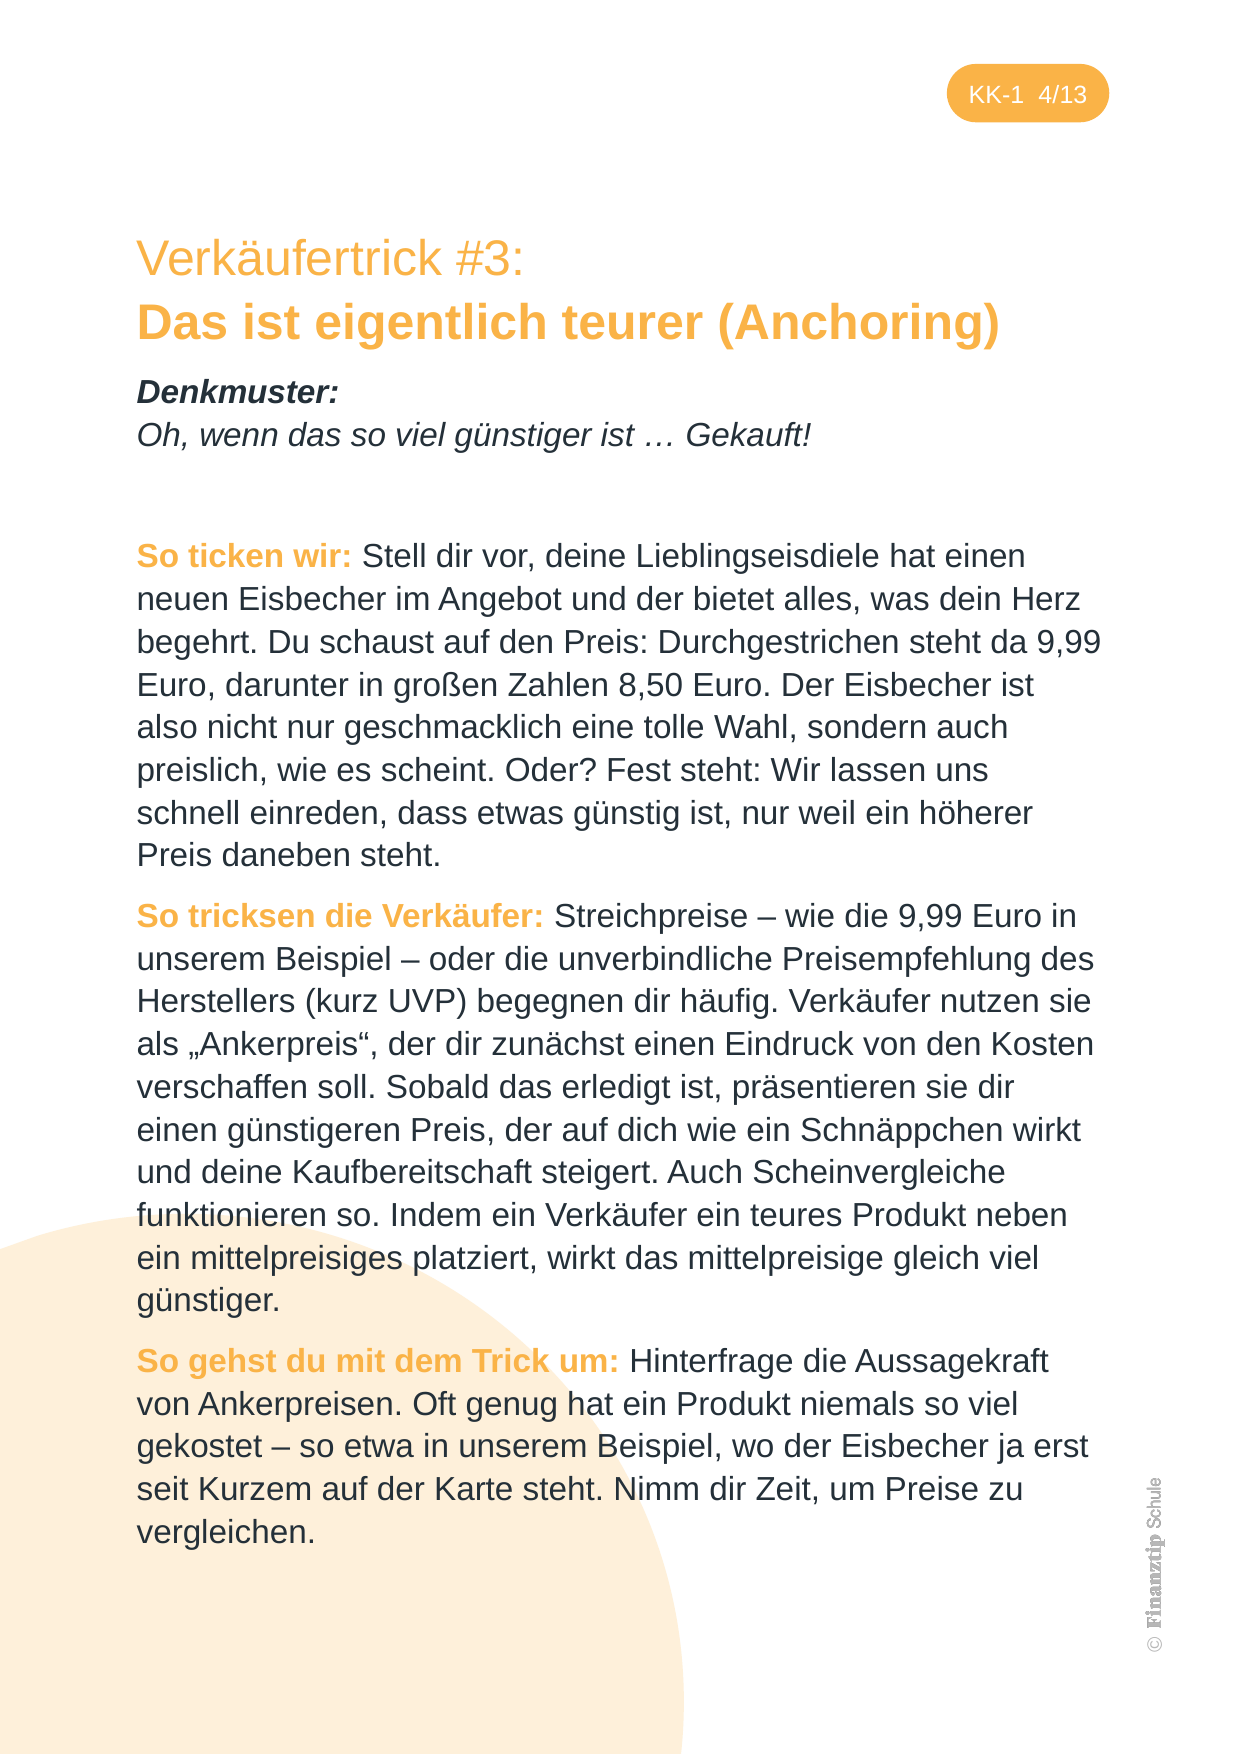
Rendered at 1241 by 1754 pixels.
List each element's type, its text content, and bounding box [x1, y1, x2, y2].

text_box Verkäufertrick #3: Das ist eigentlich teurer (Anchoring) Denkmuster: Oh, wenn das so viel günstiger ist … Gekauft! So ticken wir: Stell dir vor, deine Lieblingseisdiele hat einen neuen Eisbecher im Angebot und der bietet alles, was dein Herz begehrt. Du schaust auf den Preis: Durchgestrichen steht da 9,99 Euro, darunter in großen Zahlen 8,50 Euro. Der Eisbecher ist also nicht nur geschmacklich eine tolle Wahl, sondern auch preislich, wie es scheint. Oder? Fest steht: Wir lassen uns schnell einreden, dass etwas günstig ist, nur weil ein höherer Preis daneben steht. So tricksen die Verkäufer: Streichpreise – wie die 9,99 Euro in unserem Beispiel – oder die unverbindliche Preisempfehlung des Herstellers (kurz UVP) begegnen dir häufig. Verkäufer nutzen sie als „Ankerpreis“, der dir zunächst einen Eindruck von den Kosten verschaffen soll. Sobald das erledigt ist, präsentieren sie dir einen günstigeren Preis, der auf dich wie ein Schnäppchen wirkt und deine Kaufbereitschaft steigert. Auch Scheinvergleiche funktionieren so. Indem ein Verkäufer ein teures Produkt neben ein mittelpreisiges platziert, wirkt das mittelpreisige gleich viel günstiger. So gehst du mit dem Trick um: Hinterfrage die Aussagekraft von Ankerpreisen. Oft genug hat ein Produkt niemals so viel gekostet – so etwa in unserem Beispiel, wo der Eisbecher ja erst seit Kurzem auf der Karte steht. Nimm dir Zeit, um Preise zu vergleichen. [121, 213, 1119, 1605]
picture [1143, 1478, 1165, 1628]
